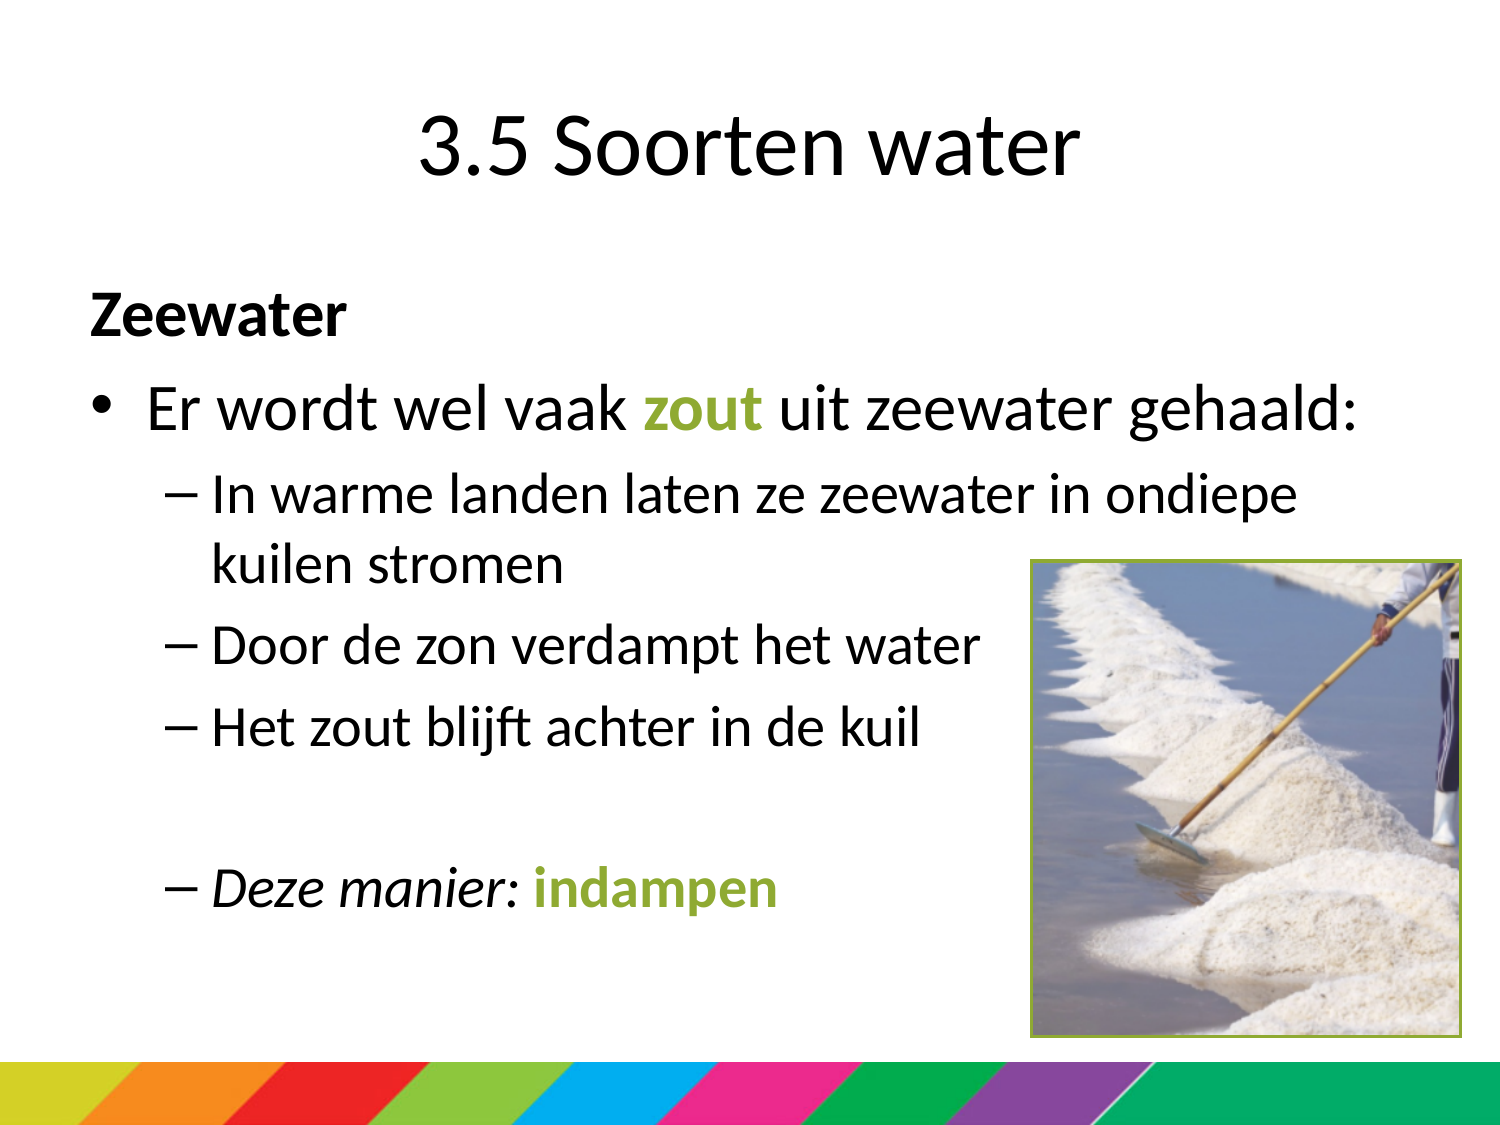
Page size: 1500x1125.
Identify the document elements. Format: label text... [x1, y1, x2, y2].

picture [0, 1062, 574, 1125]
picture [1032, 562, 1459, 1036]
title 3.5 Soorten water [75, 45, 1425, 233]
picture [656, 1062, 1500, 1125]
list Zeewater Er wordt wel vaak zout uit zeewater gehaald: In warme landen laten ze zeewater in ondiepe kuilen stromen Door de zon verdampt het water Het zout blijft achter in de kuil Deze manier: indampen [75, 262, 1425, 1005]
